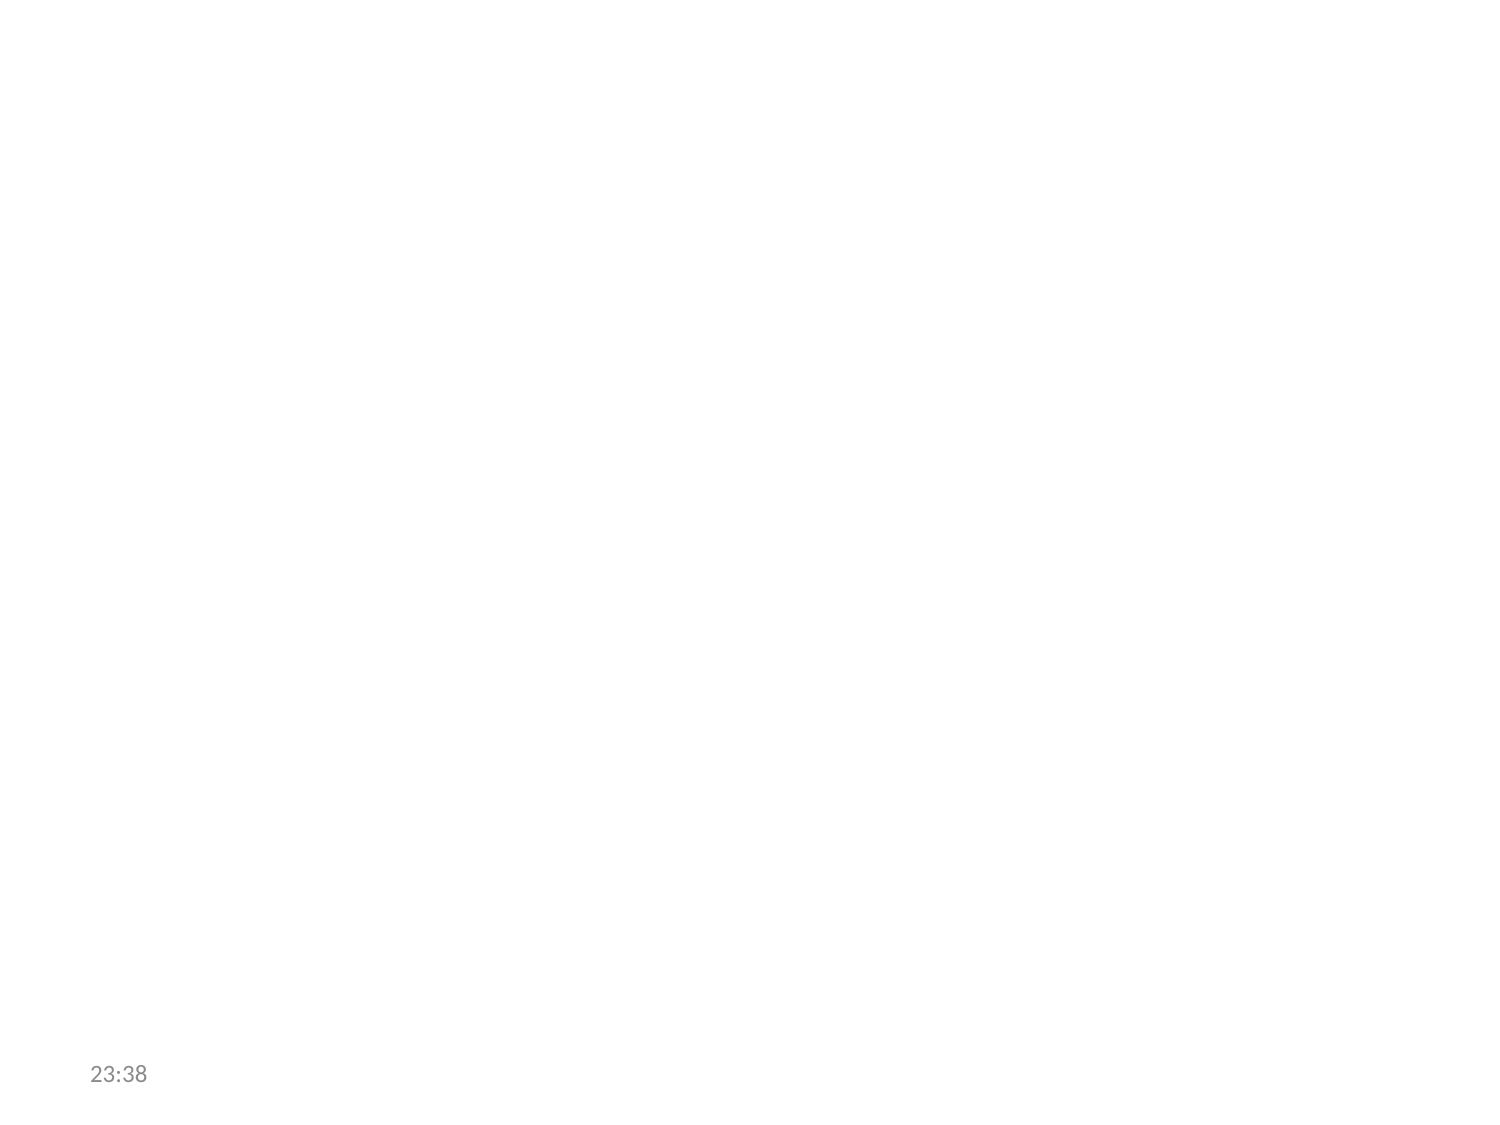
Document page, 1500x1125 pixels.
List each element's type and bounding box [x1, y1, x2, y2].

slide_number [75, 1042, 425, 1103]
